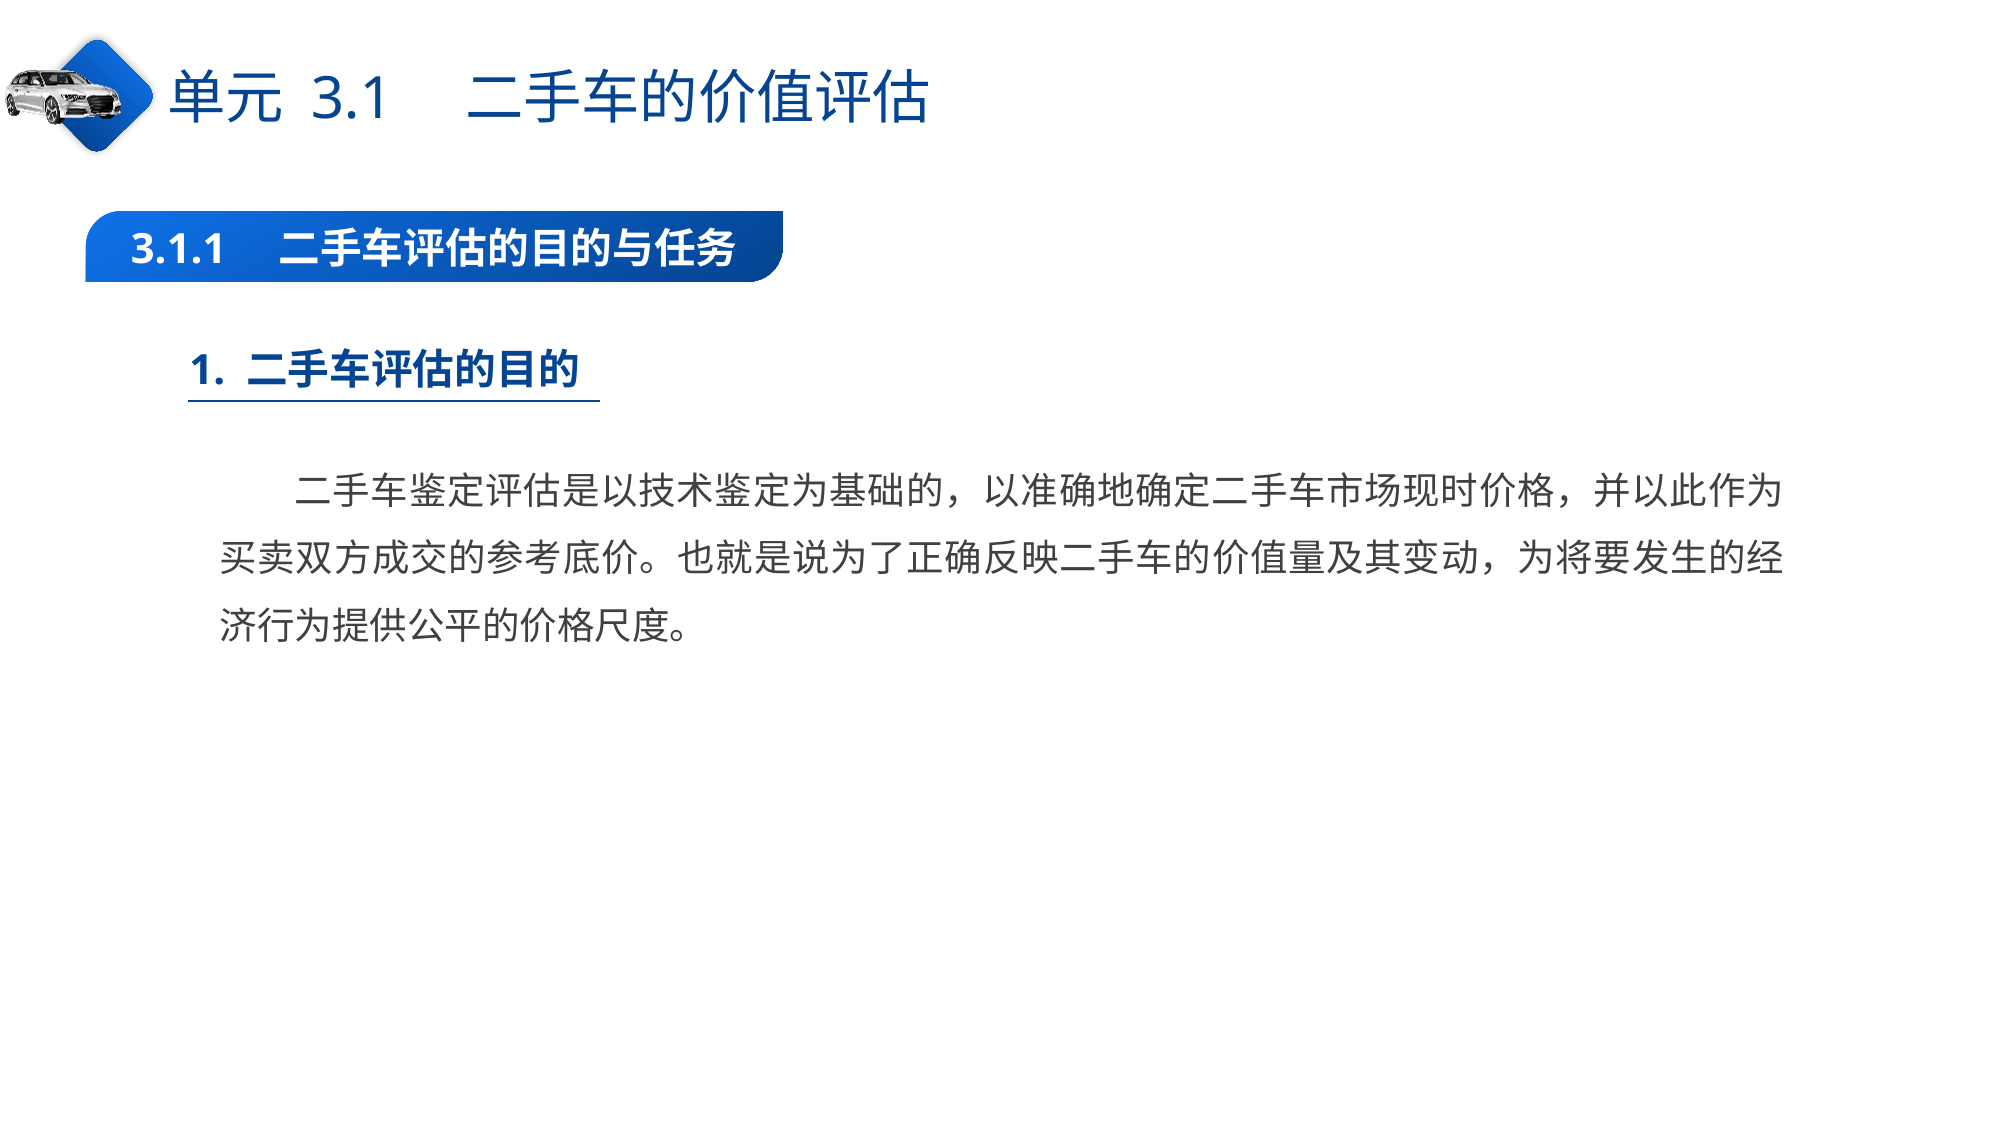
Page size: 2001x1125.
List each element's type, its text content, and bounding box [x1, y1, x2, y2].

text_box 3.1.1 二手车评估的目的与任务 [84, 209, 784, 283]
text_box 二手车鉴定评估是以技术鉴定为基础的，以准确地确定二手车市场现时价格，并以此作为买卖双方成交的参考底价。也就是说为了正确反映二手车的价值量及其变动，为将要发生的经济行为提供公平的价格尺度。 [204, 436, 1800, 655]
picture [0, 31, 125, 157]
text_box 单元 3.1 二手车的价值评估 [152, 52, 946, 138]
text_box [174, 335, 1330, 402]
